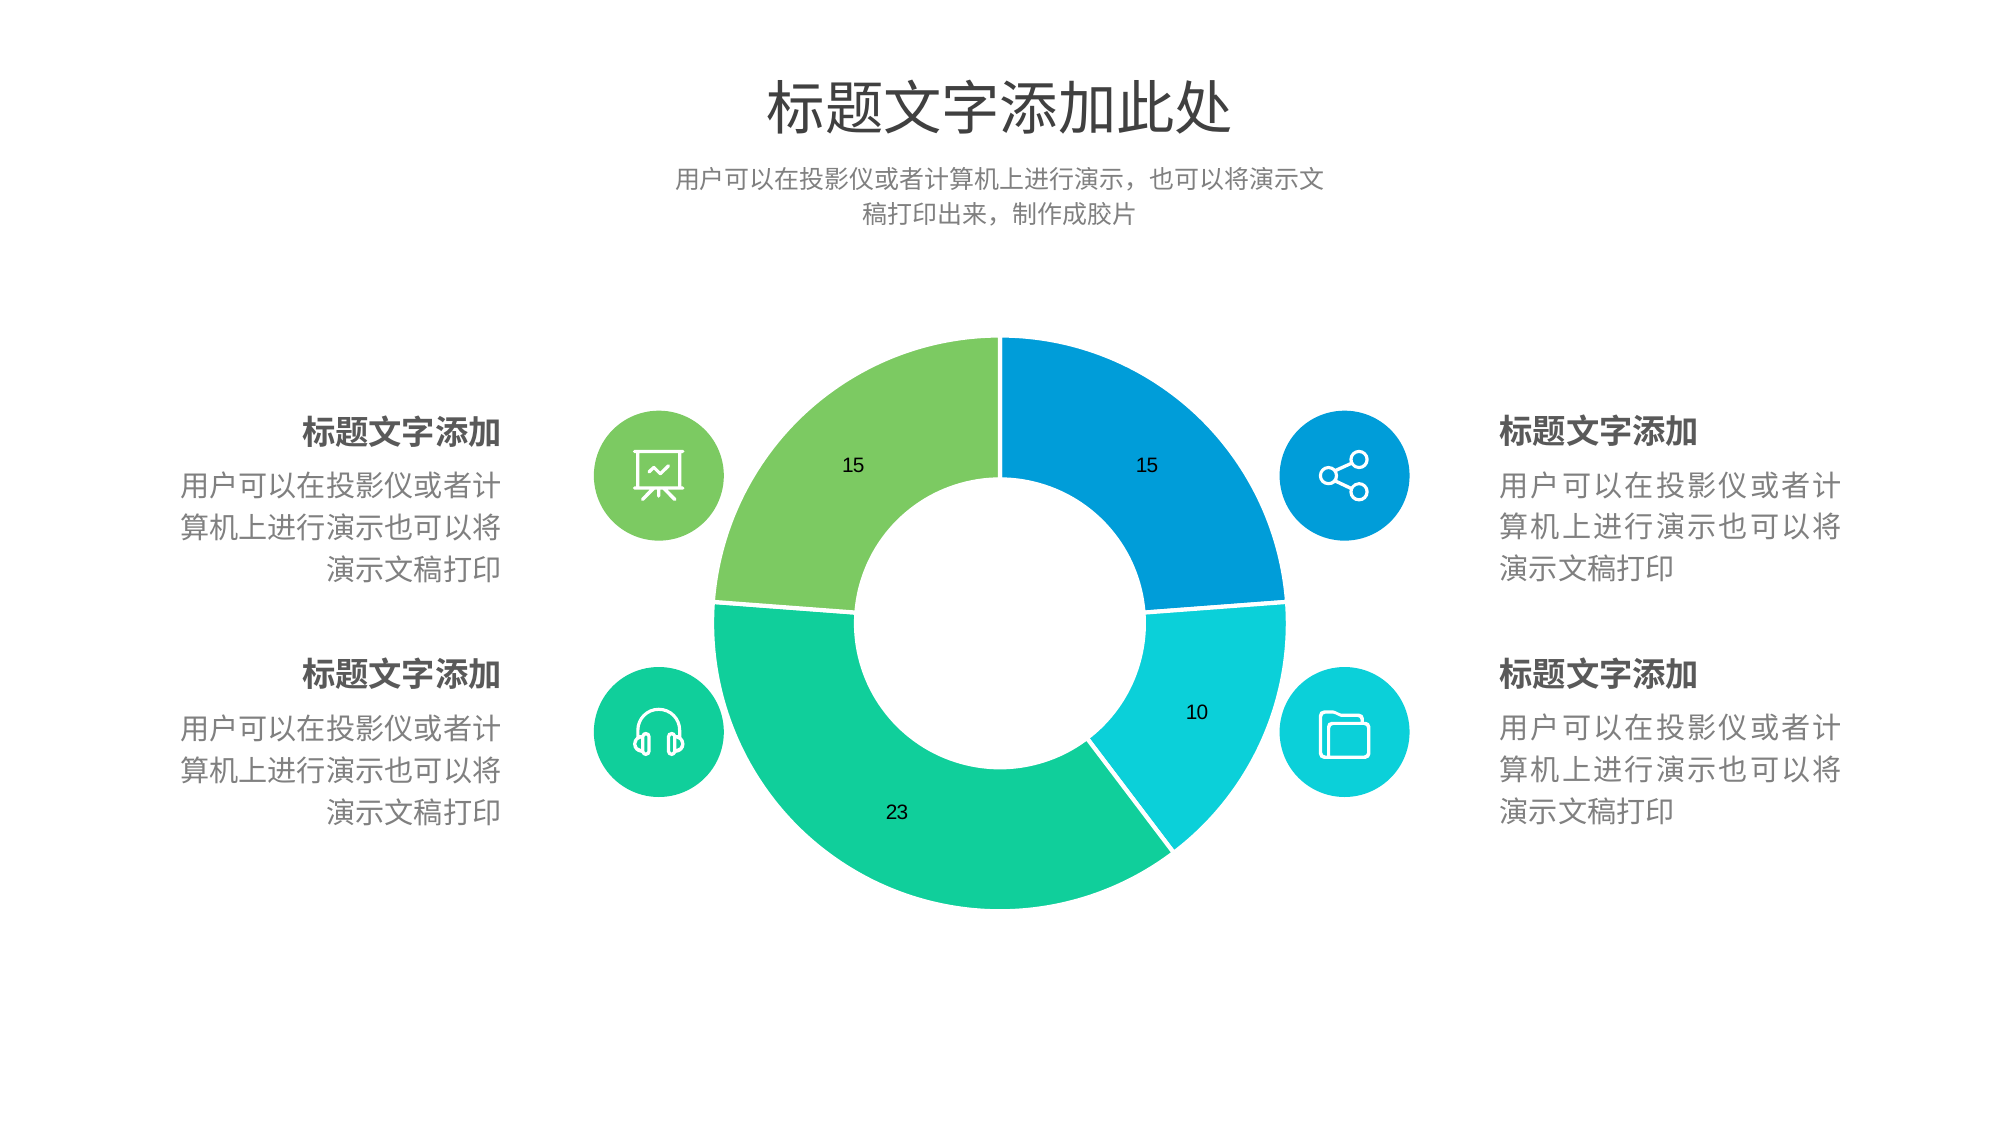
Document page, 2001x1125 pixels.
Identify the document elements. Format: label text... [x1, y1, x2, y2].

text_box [138, 638, 517, 839]
text_box 标题文字添加此处 [752, 64, 1248, 149]
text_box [138, 395, 517, 596]
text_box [1484, 637, 1857, 838]
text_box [593, 410, 1410, 797]
chart [550, 323, 1450, 924]
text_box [1484, 394, 1857, 595]
text_box 用户可以在投影仪或者计算机上进行演示，也可以将演示文稿打印出来，制作成胶片 [654, 149, 1346, 237]
